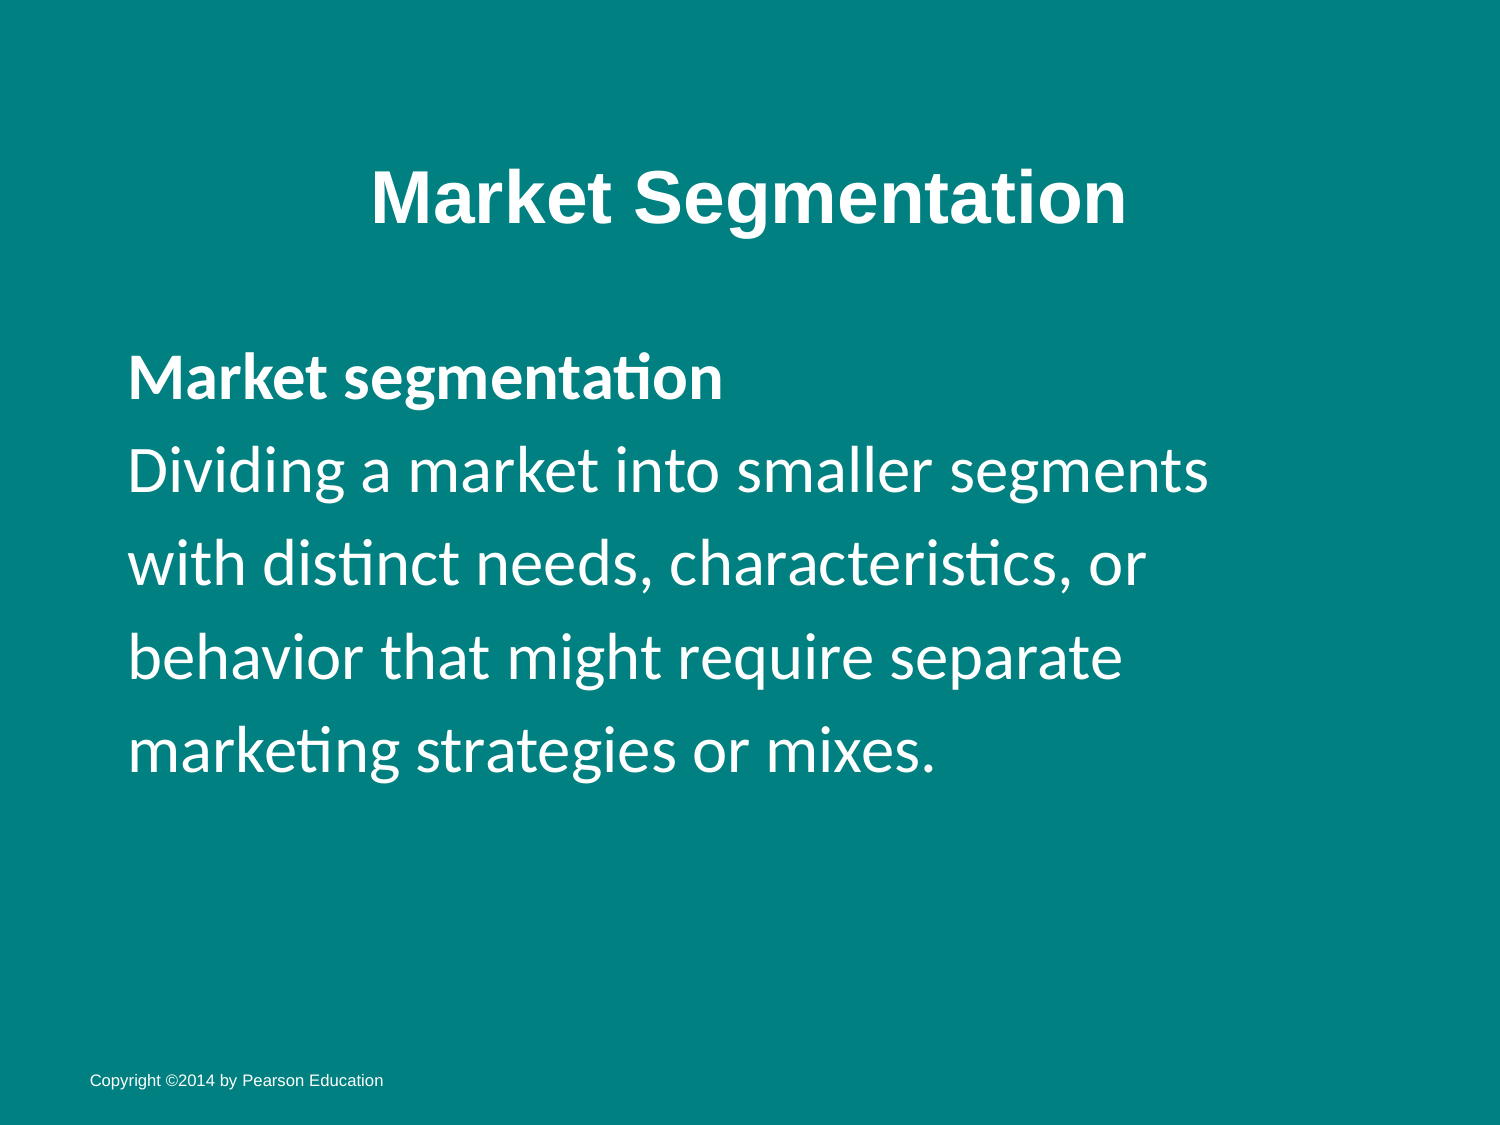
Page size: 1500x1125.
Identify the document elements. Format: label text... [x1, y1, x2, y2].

title Market Segmentation [112, 99, 1388, 288]
list Market segmentation Dividing a market into smaller segments with distinct needs, characteristics, or behavior that might require separate marketing strategies or mixes. [112, 324, 1388, 1001]
text_box Copyright ©2014 by Pearson Education [74, 1062, 825, 1098]
